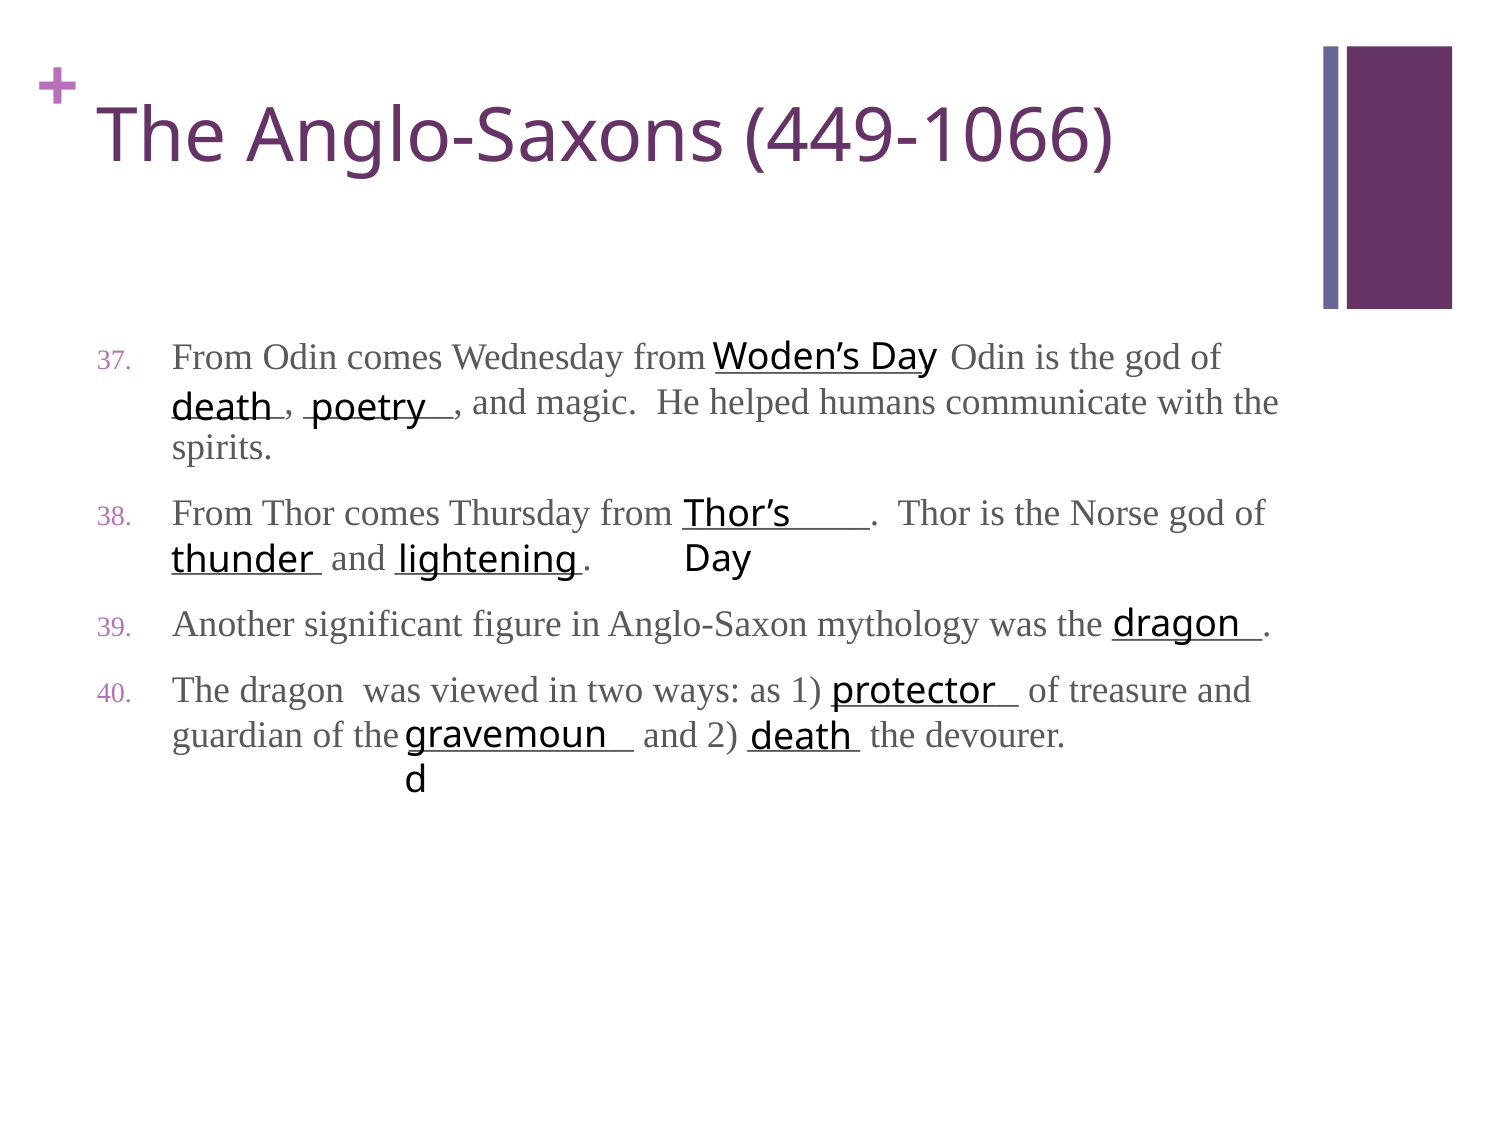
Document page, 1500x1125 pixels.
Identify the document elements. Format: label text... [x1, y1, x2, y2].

text_box death [735, 704, 875, 765]
title The Anglo-Saxons (449-1066) [81, 79, 1322, 263]
text_box poetry [295, 375, 448, 435]
text_box Thor’s Day [668, 481, 882, 586]
list From Odin comes Wednesday from ___________. Odin is the god of ______, ________, and magic. He helped humans communicate with the spirits. From Thor comes Thursday from __________. Thor is the Norse god of ________ and __________. Another significant figure in Anglo-Saxon mythology was the ________. The dragon was viewed in two ways: as 1) __________ of treasure and guardian of the ____________ and 2) ______ the devourer. [81, 324, 1322, 1005]
text_box protector [816, 658, 1017, 718]
text_box dragon [1097, 591, 1286, 652]
text_box Woden’s Day [697, 324, 957, 385]
text_box thunder [156, 527, 332, 587]
text_box gravemound [389, 702, 640, 807]
text_box death [156, 375, 294, 435]
text_box lightening [383, 527, 598, 587]
